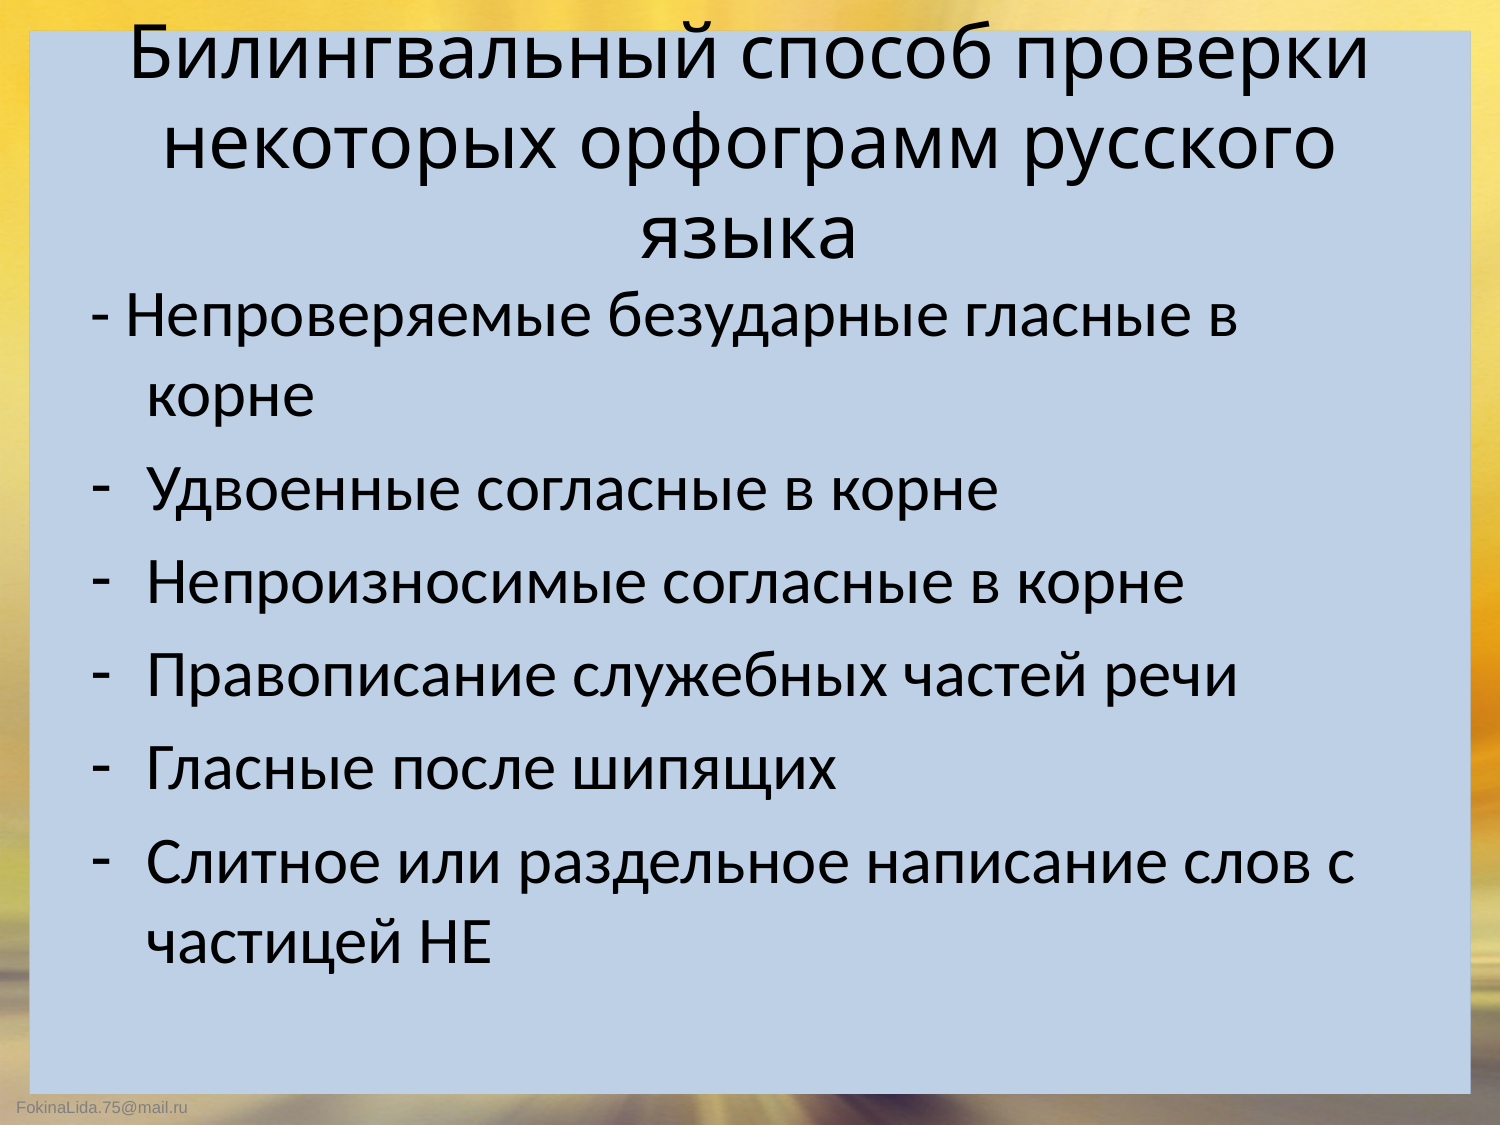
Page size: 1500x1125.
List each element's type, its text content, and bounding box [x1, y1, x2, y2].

list - Непроверяемые безударные гласные в корне Удвоенные согласные в корне Непроизносимые согласные в корне Правописание служебных частей речи Гласные после шипящих Слитное или раздельное написание слов с частицей НЕ [74, 262, 1426, 1006]
picture [0, 0, 1500, 1125]
title Билингвальный способ проверки некоторых орфограмм русского языка [74, 44, 1426, 233]
